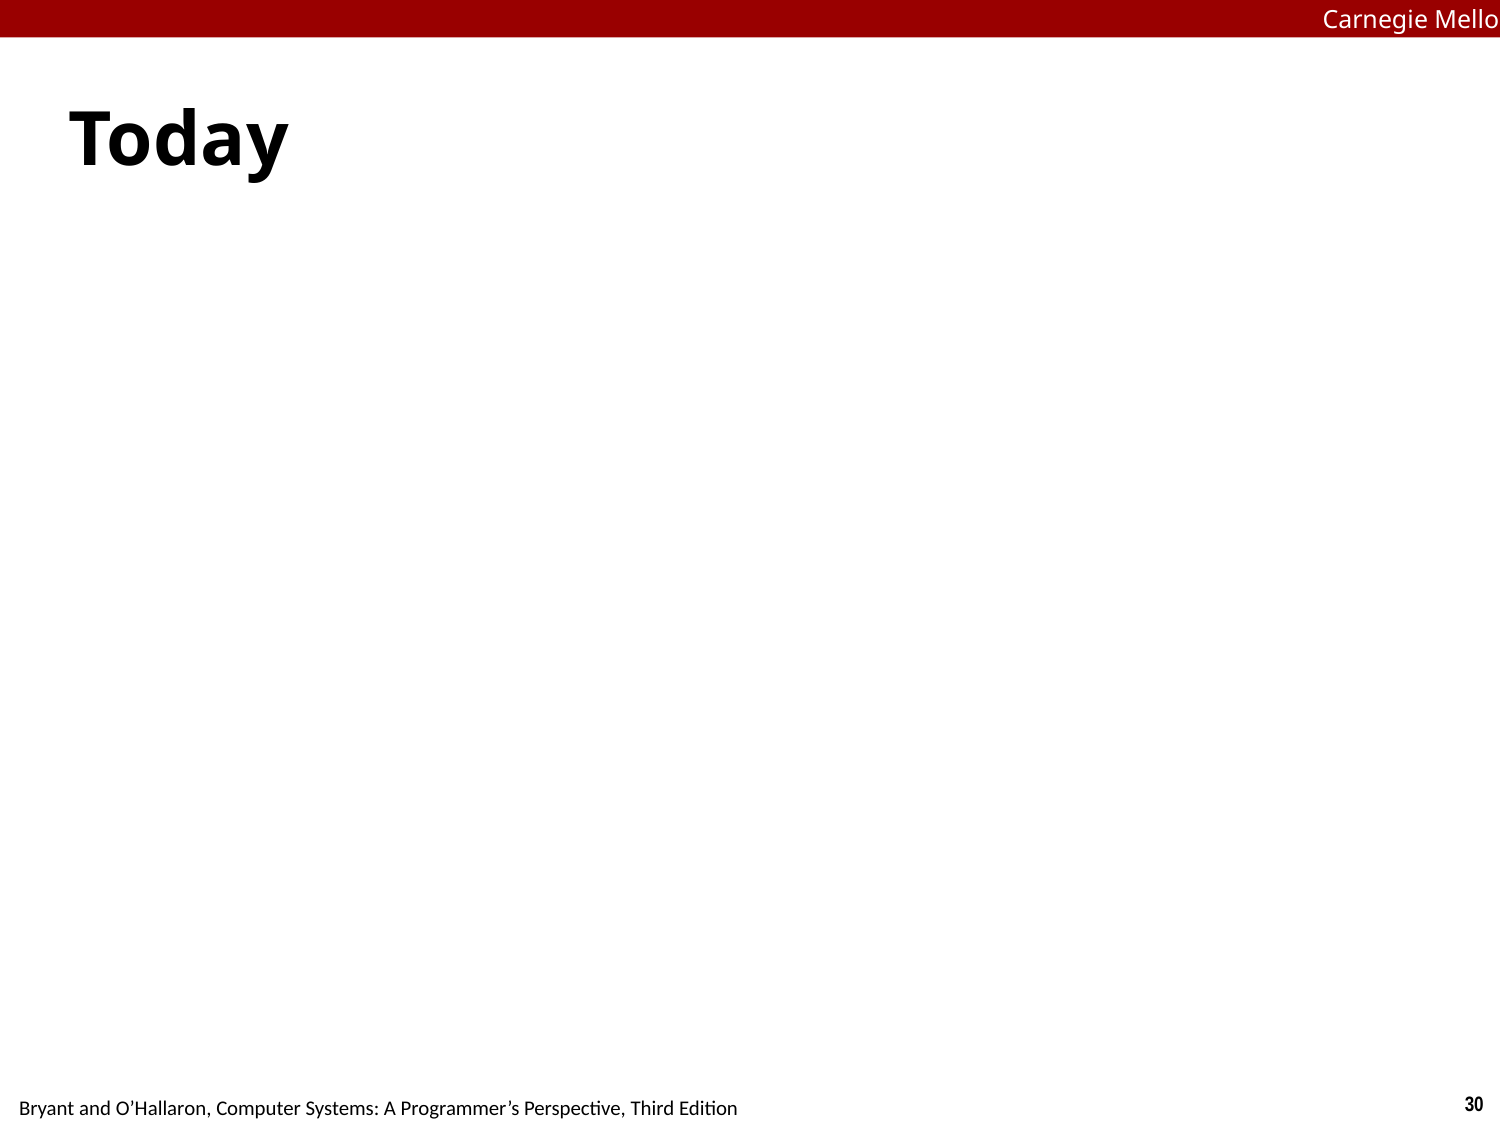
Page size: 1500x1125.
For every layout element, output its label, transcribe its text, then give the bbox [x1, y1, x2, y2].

text_box Carnegie Mellon [1322, 3, 1500, 33]
title Today [62, 41, 1438, 230]
text_box [0, 0, 1500, 38]
